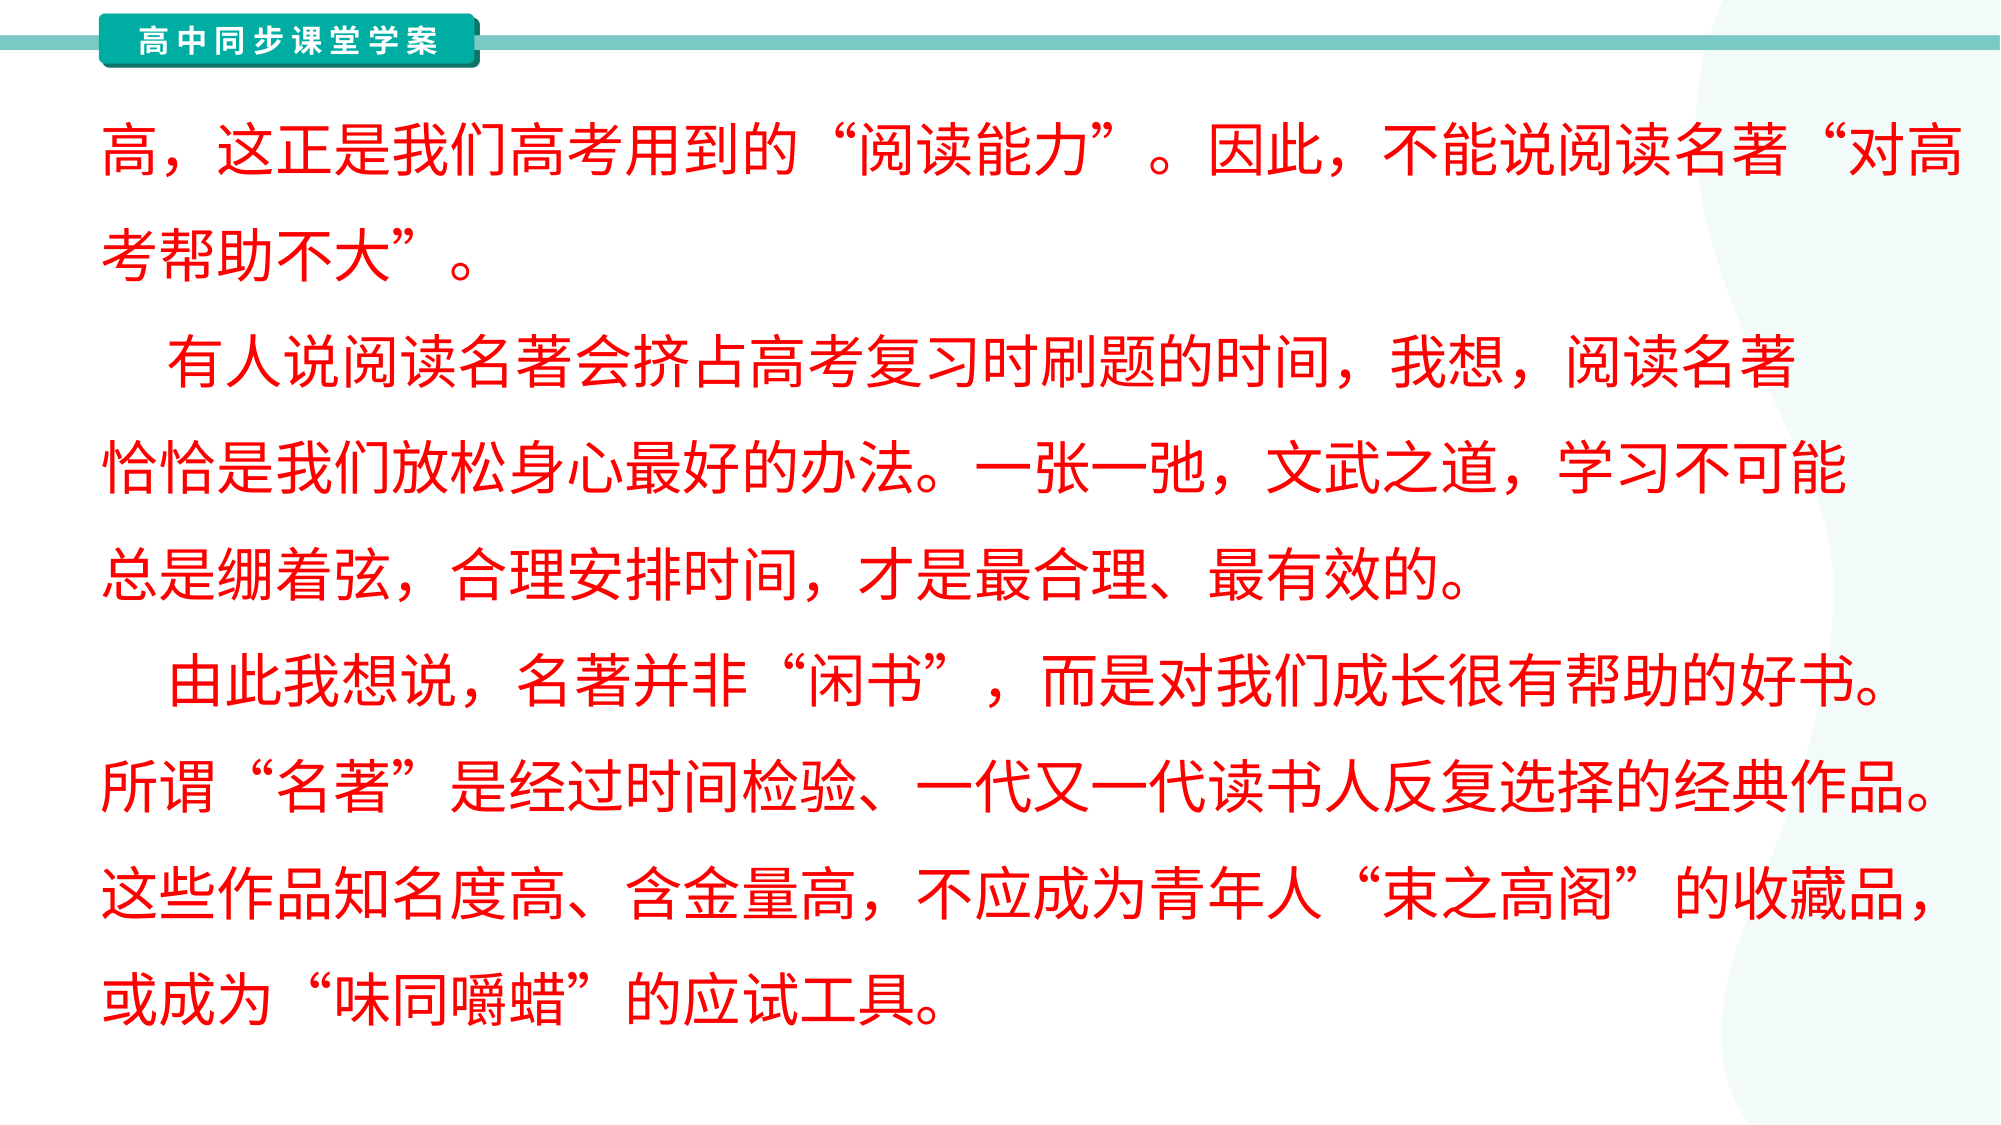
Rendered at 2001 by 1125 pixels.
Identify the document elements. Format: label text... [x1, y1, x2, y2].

picture [0, 0, 2000, 1125]
text_box 高，这正是我们高考用到的“阅读能力”。因此，不能说阅读名著“对高 考帮助不大”。 有人说阅读名著会挤占高考复习时刷题的时间，我想，阅读名著 恰恰是我们放松身心最好的办法。一张一弛，文武之道，学习不可能 总是绷着弦，合理安排时间，才是最合理、最有效的。 由此我想说，名著并非“闲书”，而是对我们成长很有帮助的好书。 所谓“名著”是经过时间检验、一代又一代读书人反复选择的经典作品。 这些作品知名度高、含金量高，不应成为青年人“束之高阁”的收藏品， 或成为“味同嚼蜡”的应试工具。 [100, 76, 1899, 1033]
